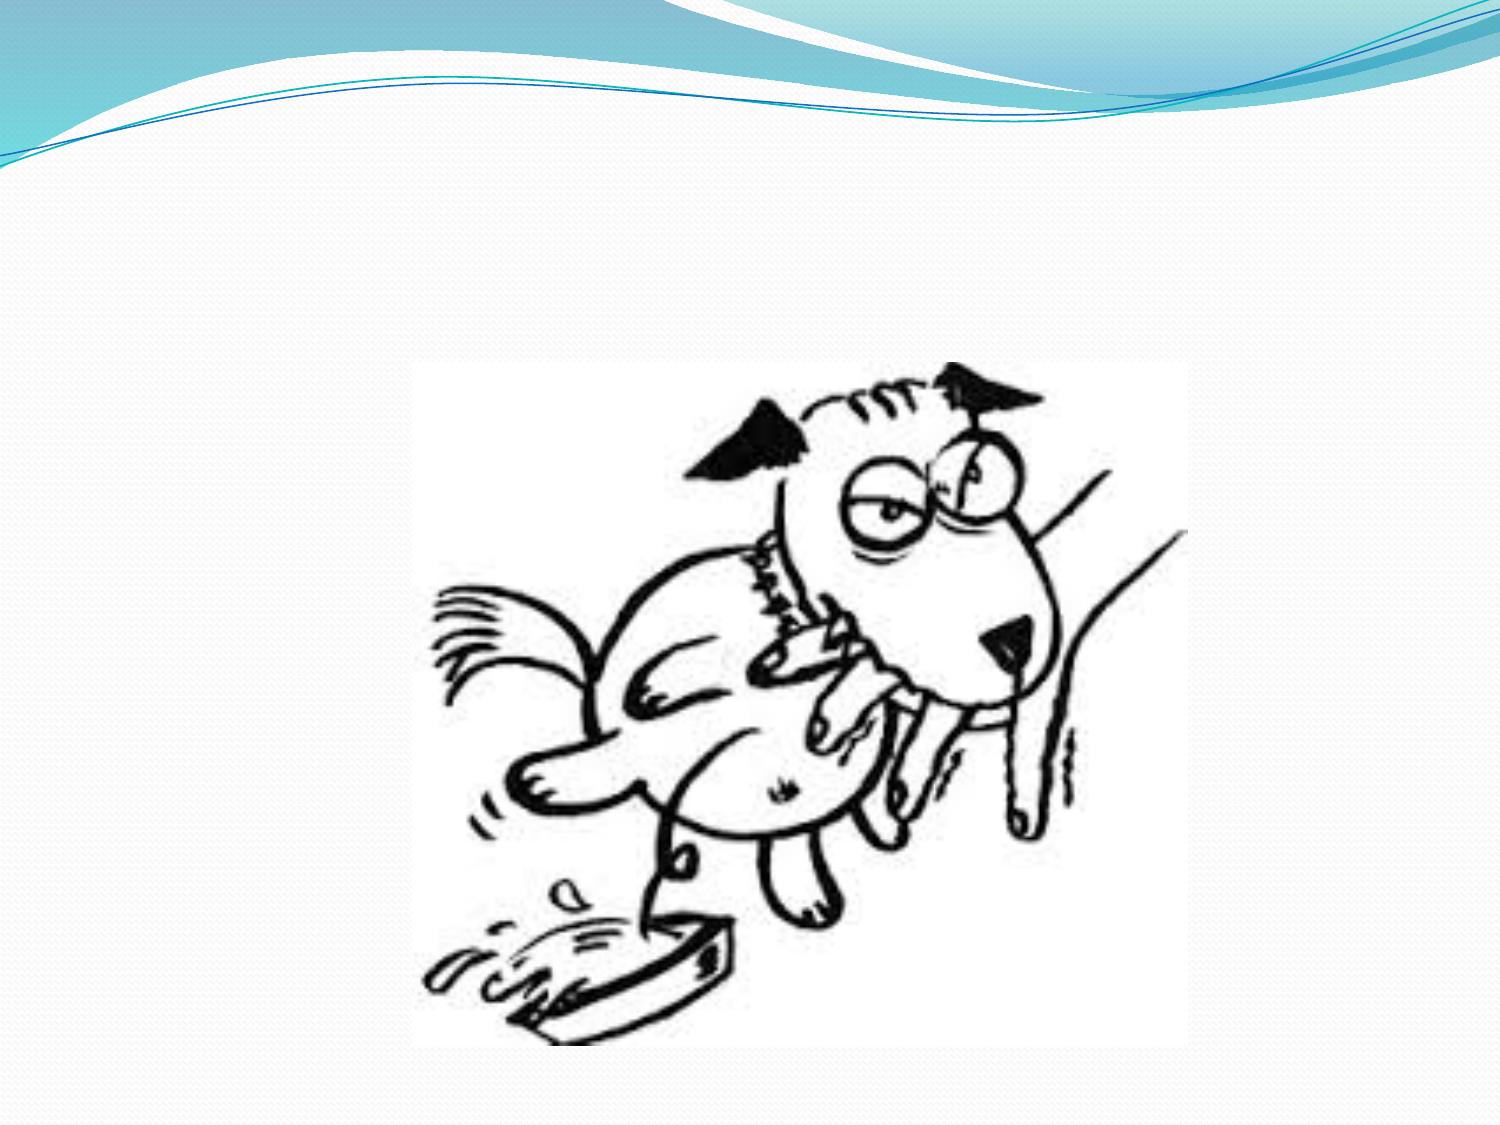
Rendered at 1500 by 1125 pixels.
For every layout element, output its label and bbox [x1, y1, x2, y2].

list [412, 362, 1188, 1047]
